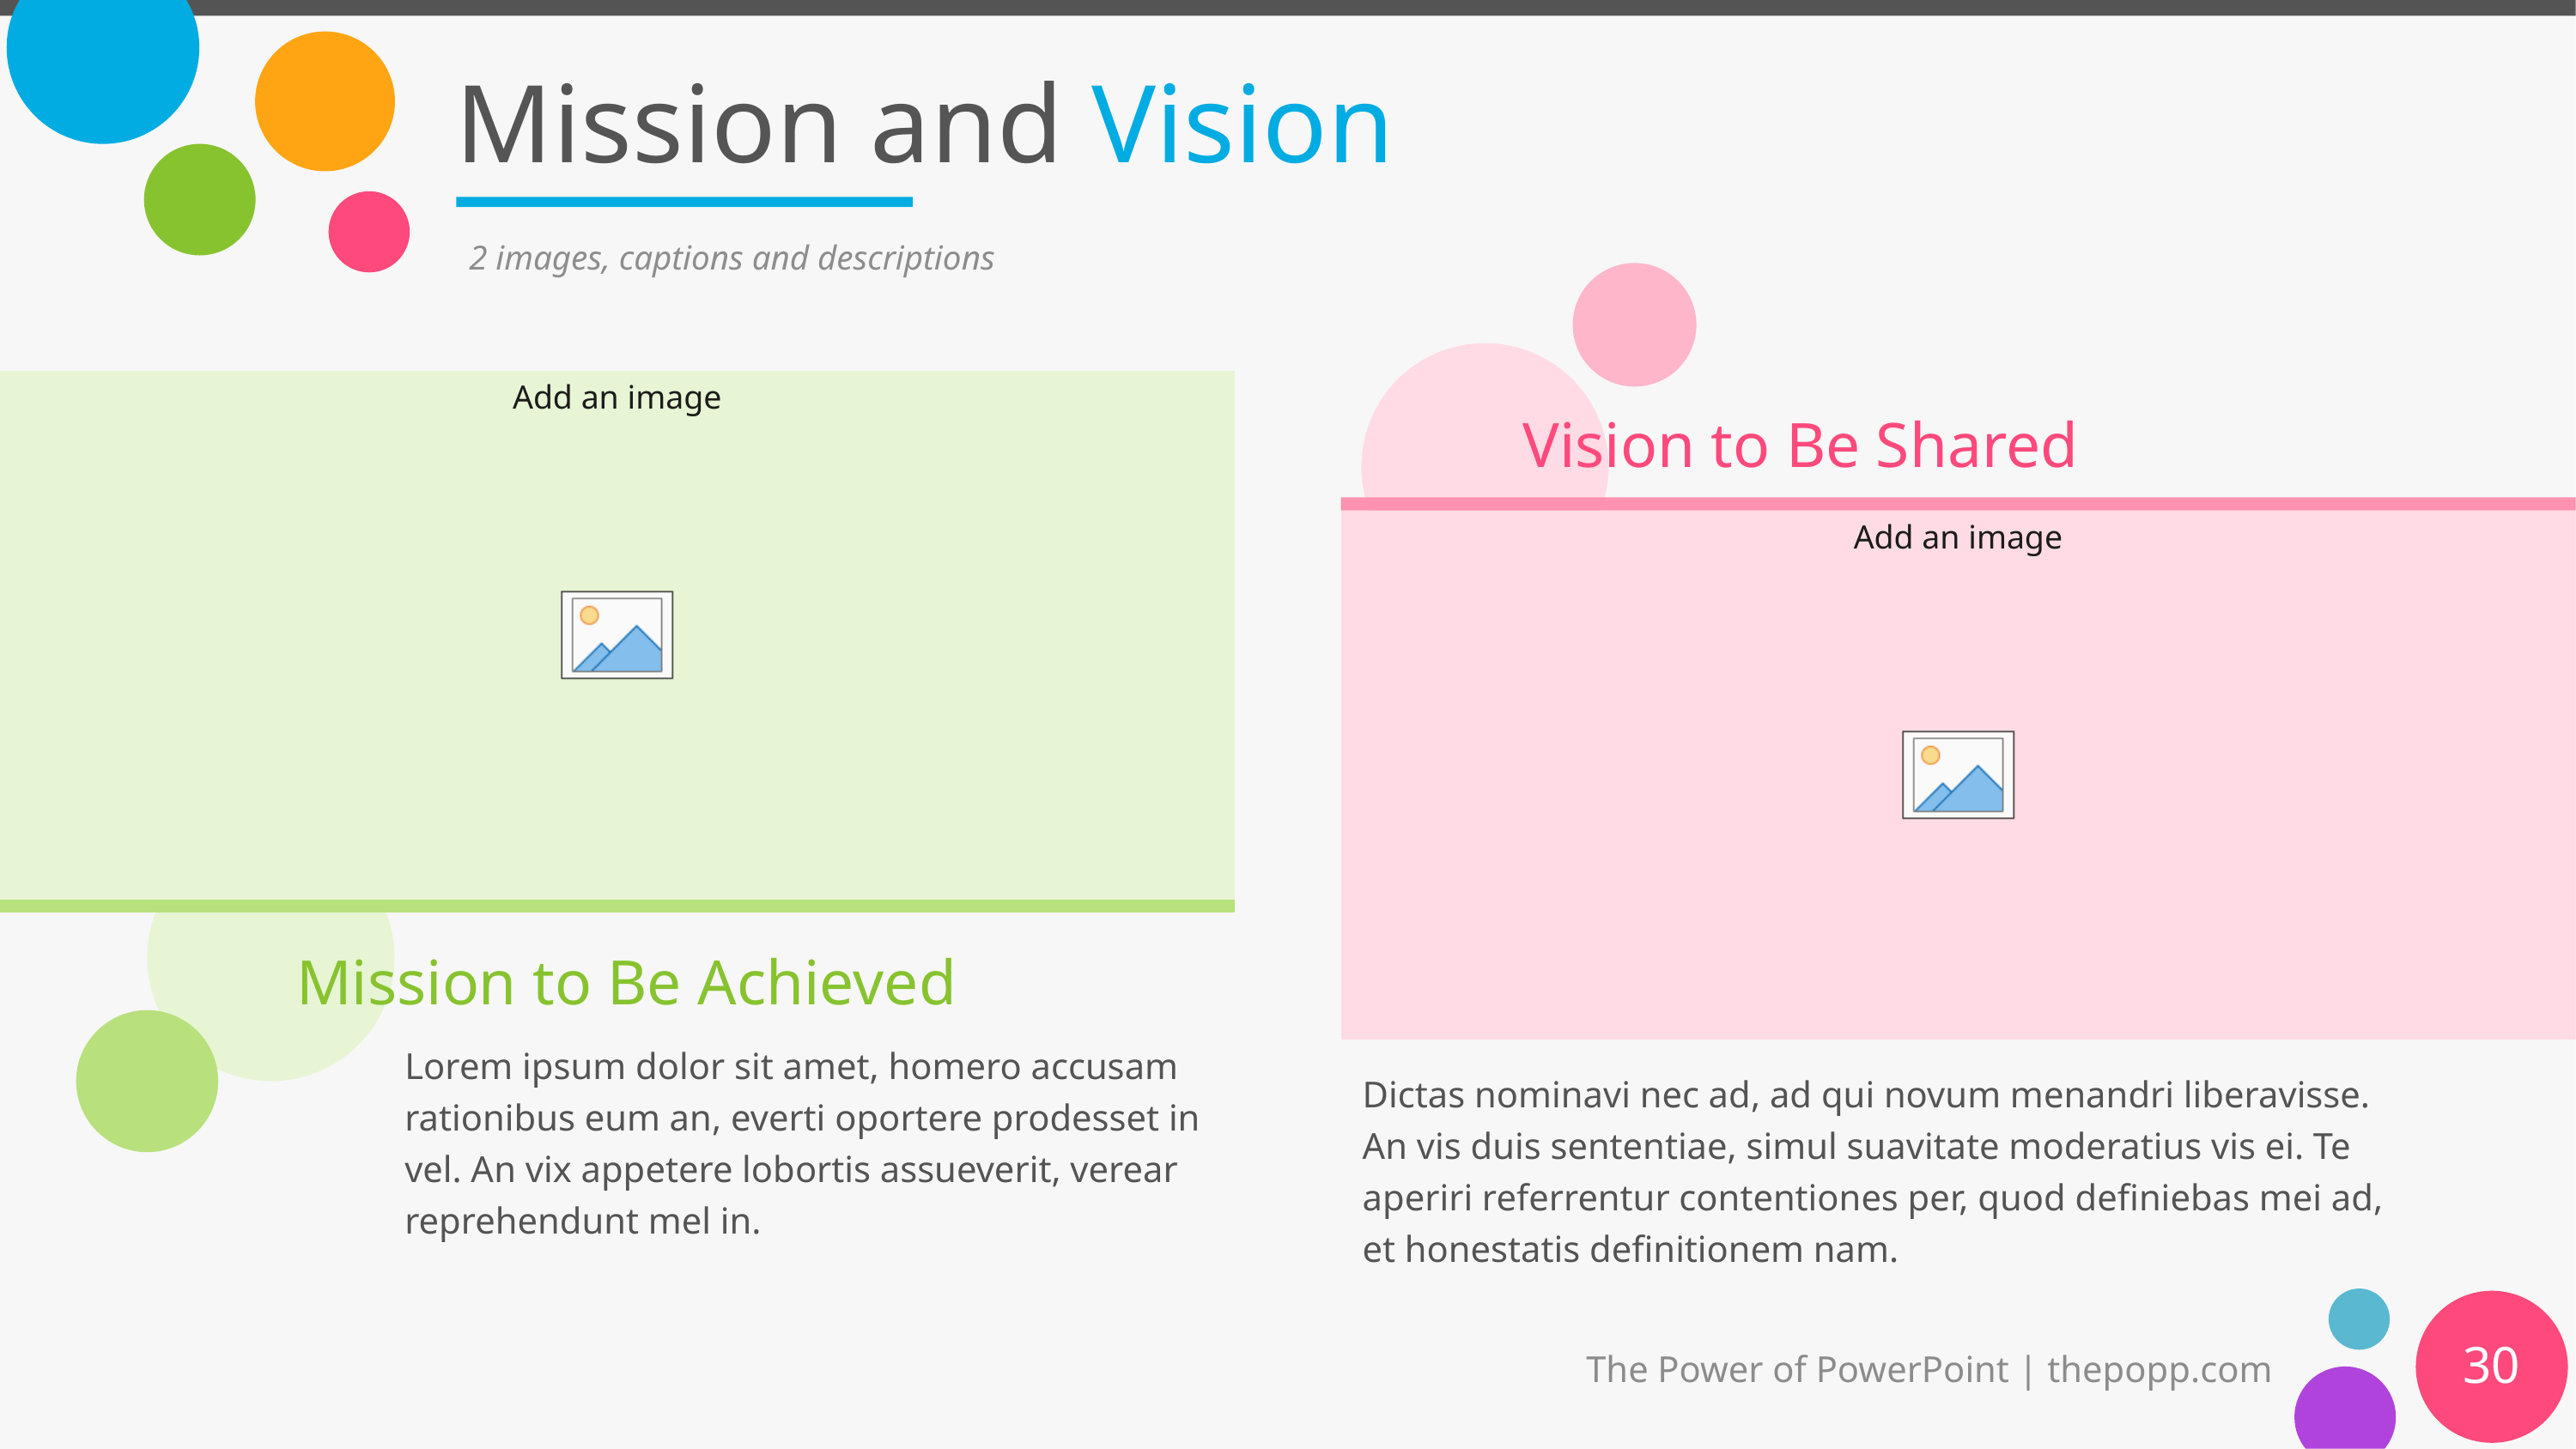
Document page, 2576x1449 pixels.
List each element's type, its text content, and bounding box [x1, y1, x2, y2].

picture [0, 370, 1236, 900]
picture [1340, 510, 2576, 1040]
footer The Power of PowerPoint | thepopp.com [1479, 1332, 2296, 1410]
list Dictas nominavi nec ad, ad qui novum menandri liberavisse. An vis duis sententiae, simul suavitate moderatius vis ei. Te aperiri referrentur contentiones per, quod definiebas mei ad, et honestatis definitionem nam. [1339, 1051, 2433, 1282]
title Mission and Vision [433, 34, 2454, 204]
list Mission to Be Achieved [273, 917, 1236, 1029]
slide_number 30 [2415, 1328, 2568, 1406]
list 2 images, captions and descriptions [446, 217, 2465, 288]
list Lorem ipsum dolor sit amet, homero accusam rationibus eum an, everti oportere prodesset in vel. An vix appetere lobortis assueverit, verear reprehendunt mel in. [381, 1023, 1239, 1323]
list Vision to Be Shared [1499, 379, 2463, 492]
